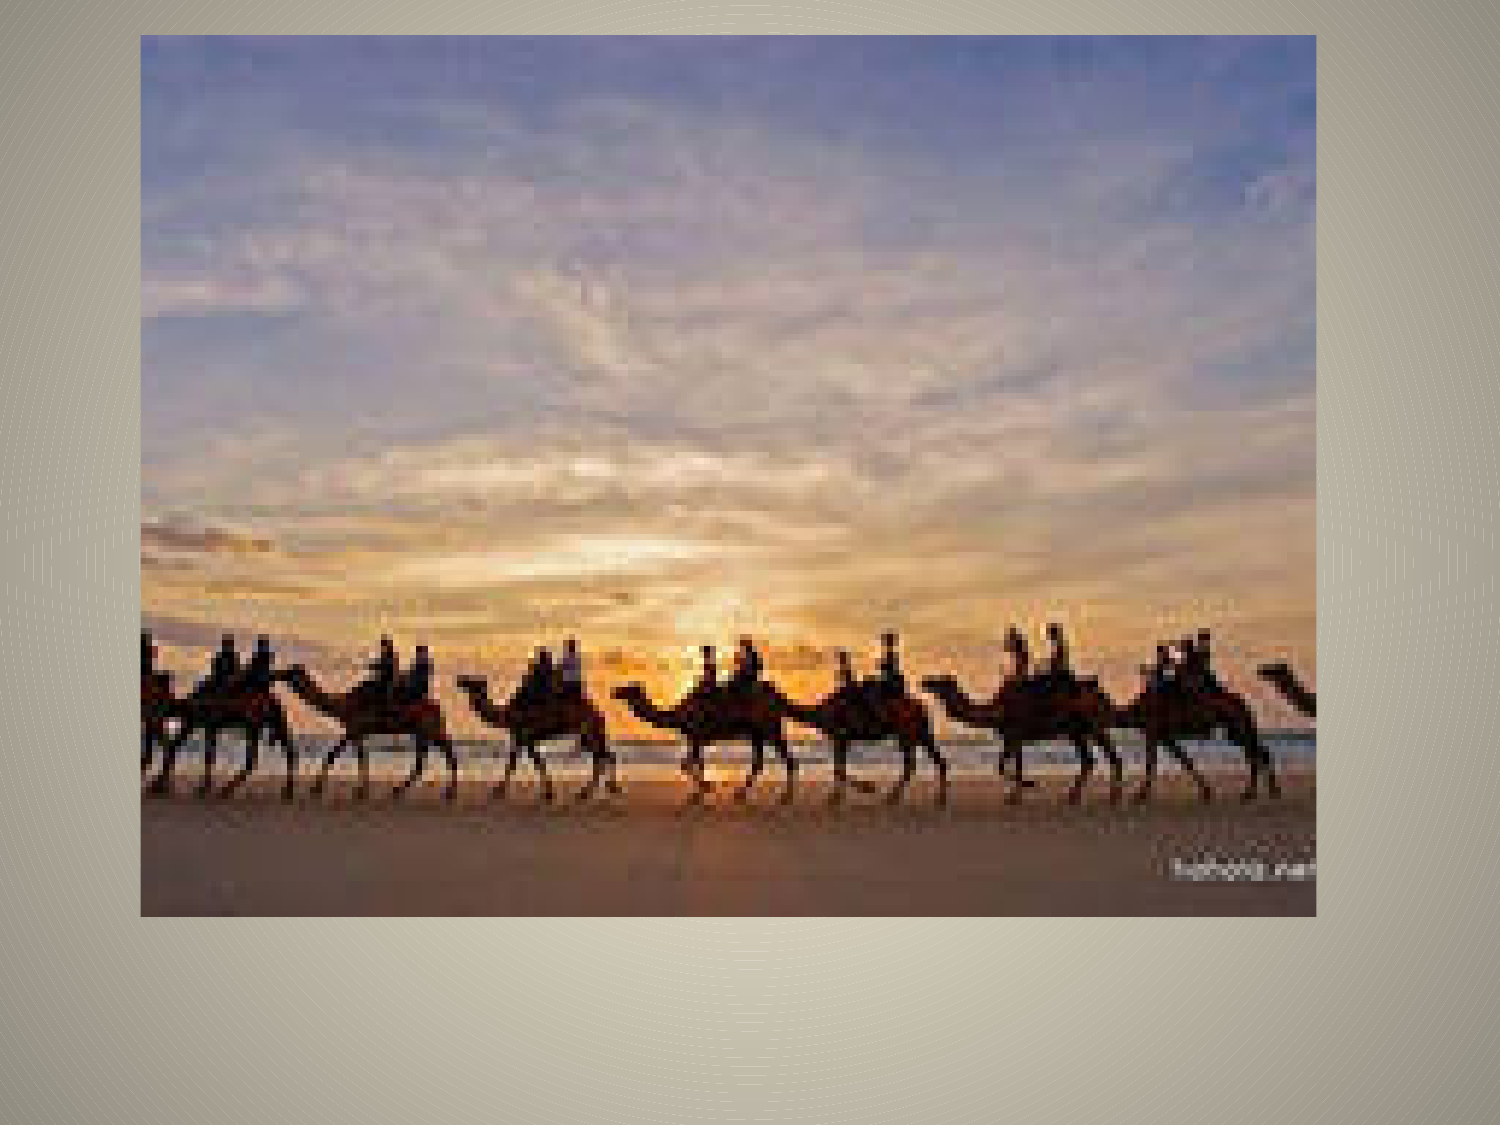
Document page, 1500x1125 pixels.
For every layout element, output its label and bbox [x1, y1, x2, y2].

picture [140, 34, 1317, 918]
